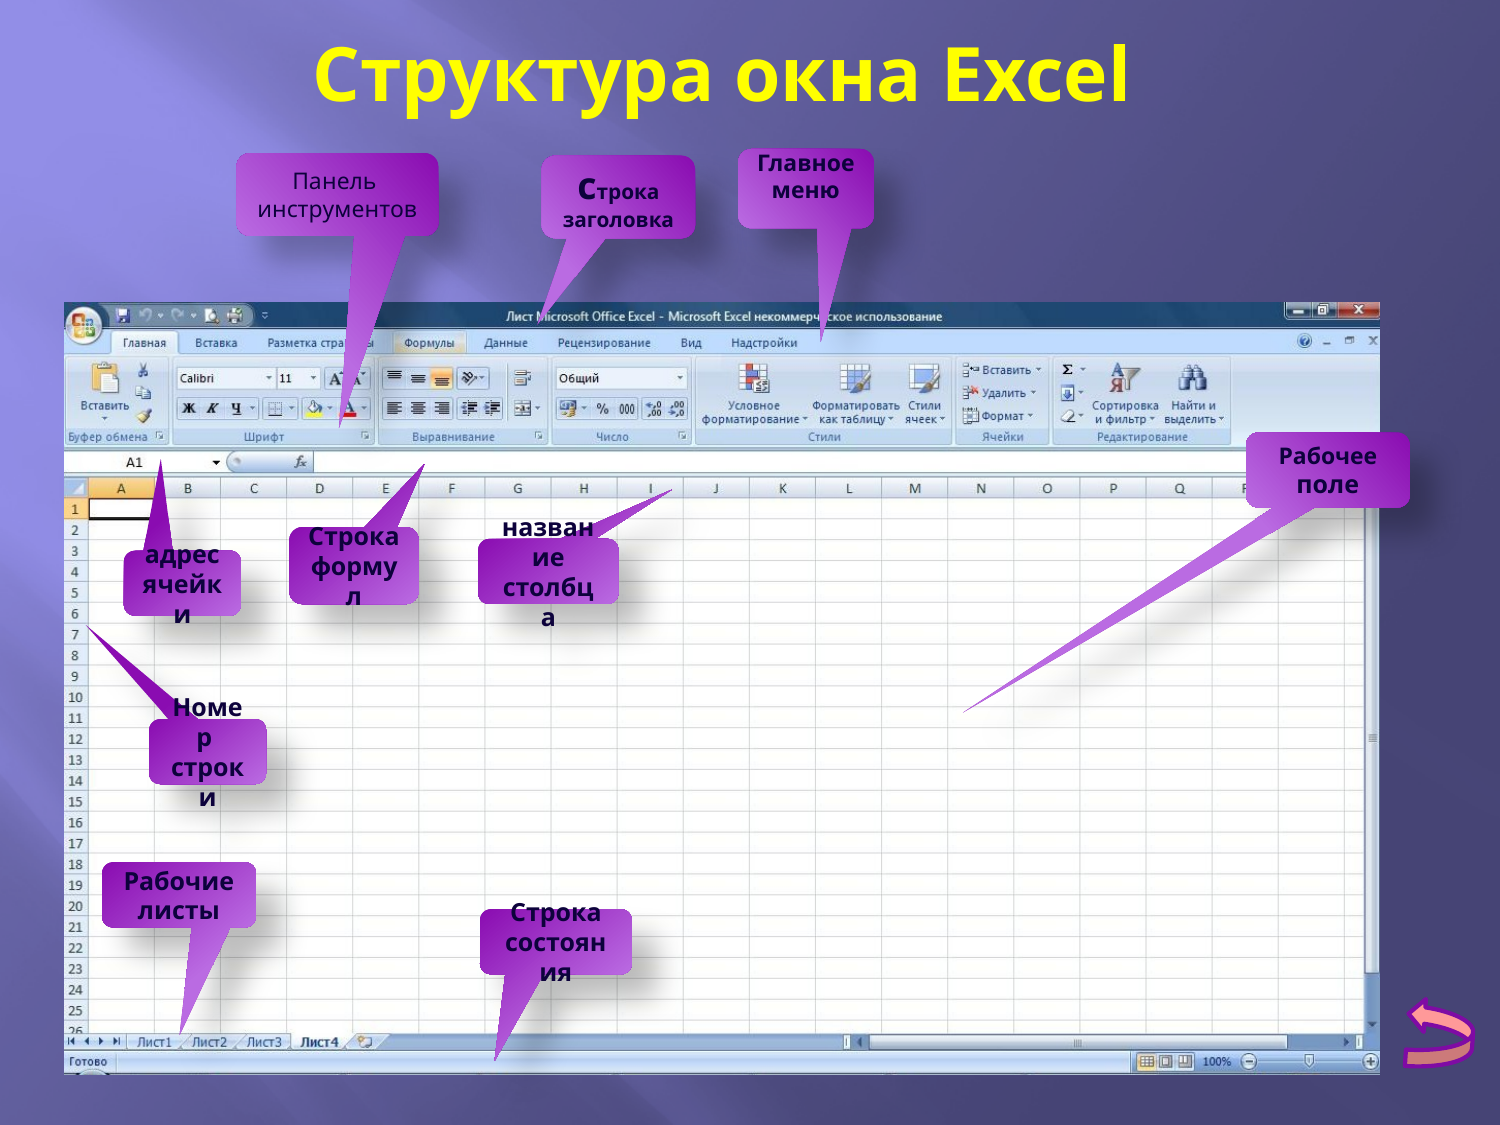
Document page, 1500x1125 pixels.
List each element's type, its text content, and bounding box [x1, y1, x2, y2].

text_box Главное меню [738, 148, 874, 302]
text_box [1423, 997, 1476, 1069]
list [64, 302, 1380, 1076]
text_box строка заголовка [541, 155, 696, 302]
text_box Структура окна Excel [84, 19, 1360, 124]
text_box Панель инструментов [236, 153, 439, 302]
